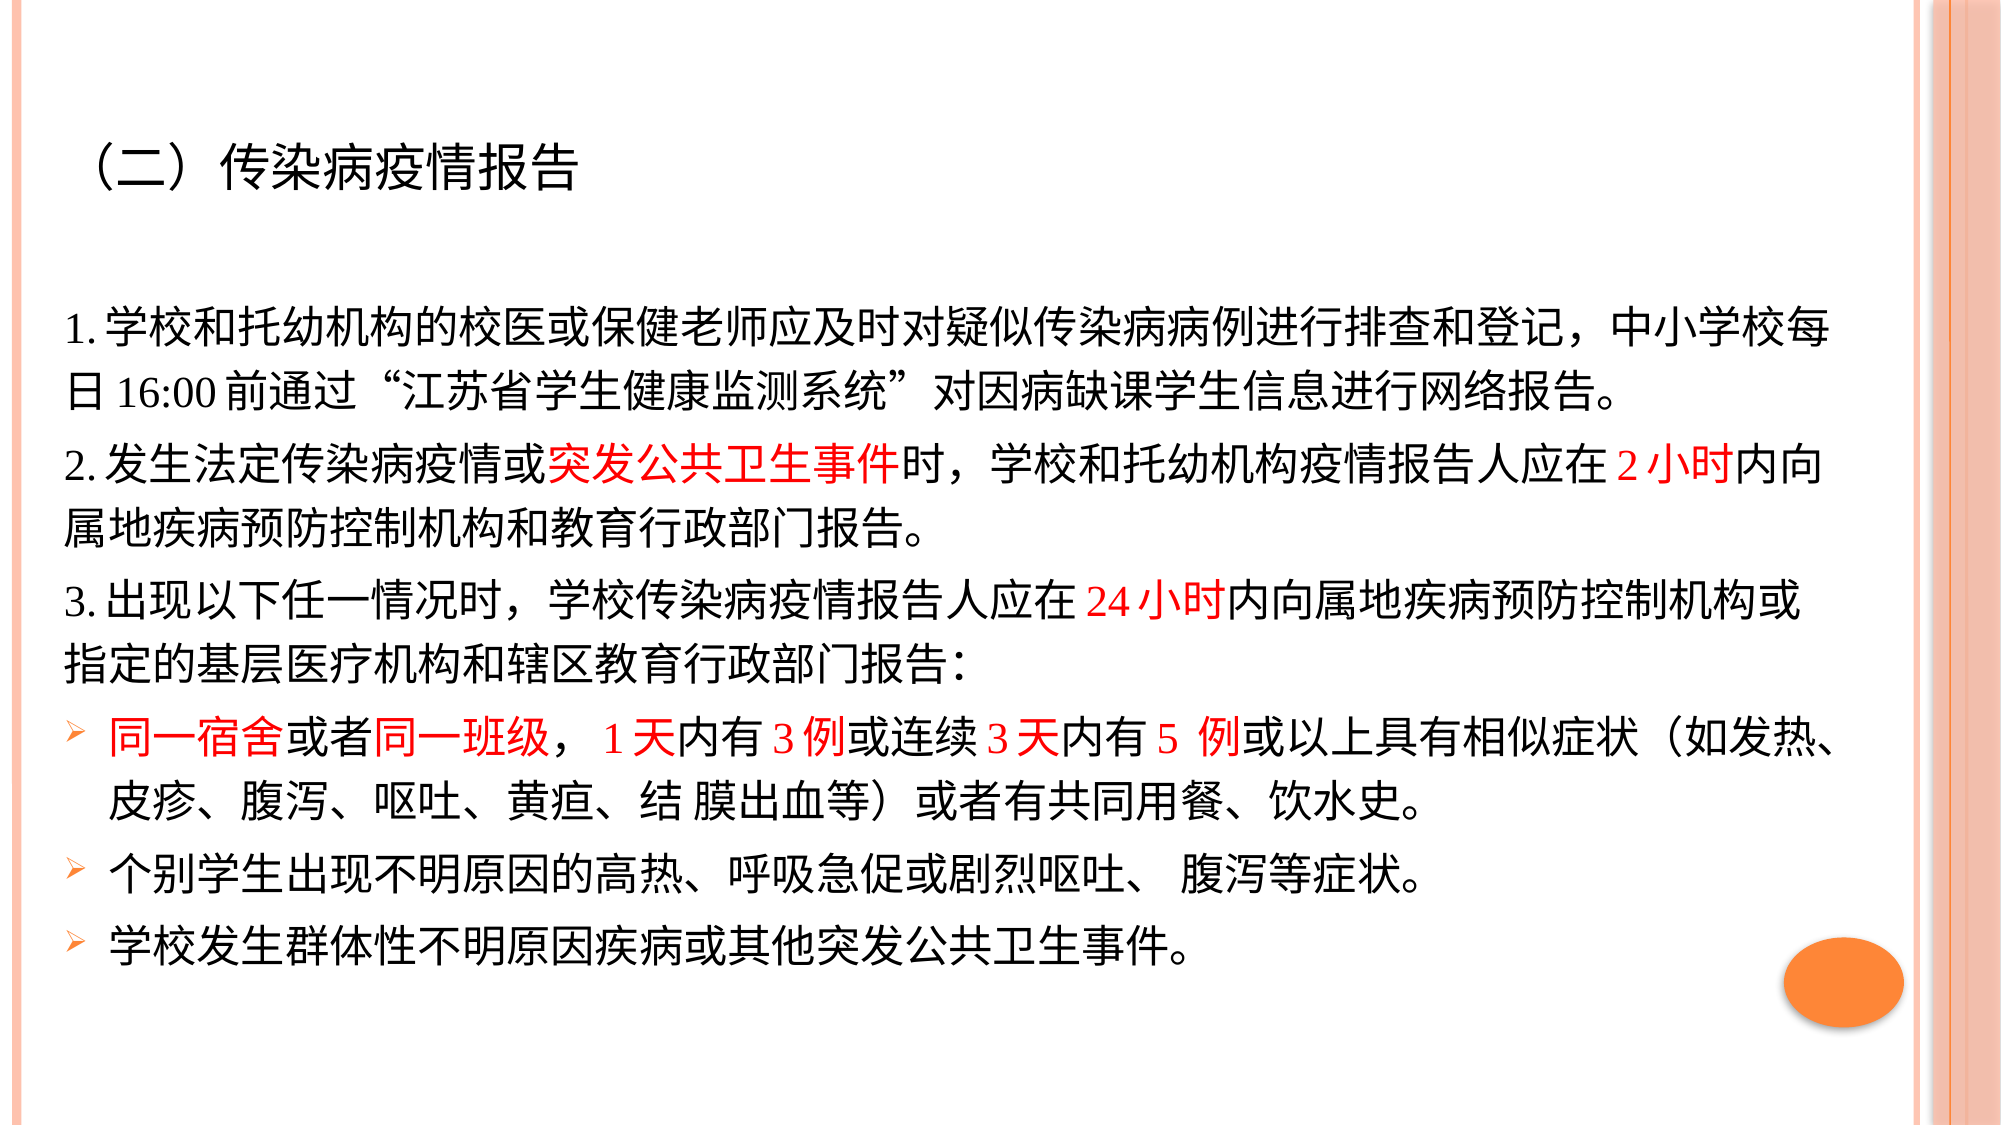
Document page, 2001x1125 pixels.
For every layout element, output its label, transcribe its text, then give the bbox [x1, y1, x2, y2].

list （二）传染病疫情报告 1.学校和托幼机构的校医或保健老师应及时对疑似传染病病例进行排查和登记，中小学校每日16:00前通过“江苏省学生健康监测系统”对因病缺课学生信息进行网络报告。 2.发生法定传染病疫情或突发公共卫生事件时，学校和托幼机构疫情报告人应在2小时内向属地疾病预防控制机构和教育行政部门报告。 3.出现以下任一情况时，学校传染病疫情报告人应在24小时内向属地疾病预防控制机构或指定的基层医疗机构和辖区教育行政部门报告： 同一宿舍或者同一班级，1天内有3例或连续3天内有5 例或以上具有相似症状（如发热、皮疹、腹泻、呕吐、黄疸、结 膜出血等）或者有共同用餐、饮水史。 个别学生出现不明原因的高热、呼吸急促或剧烈呕吐、 腹泻等症状。 学校发生群体性不明原因疾病或其他突发公共卫生事件。 [49, 114, 1859, 988]
